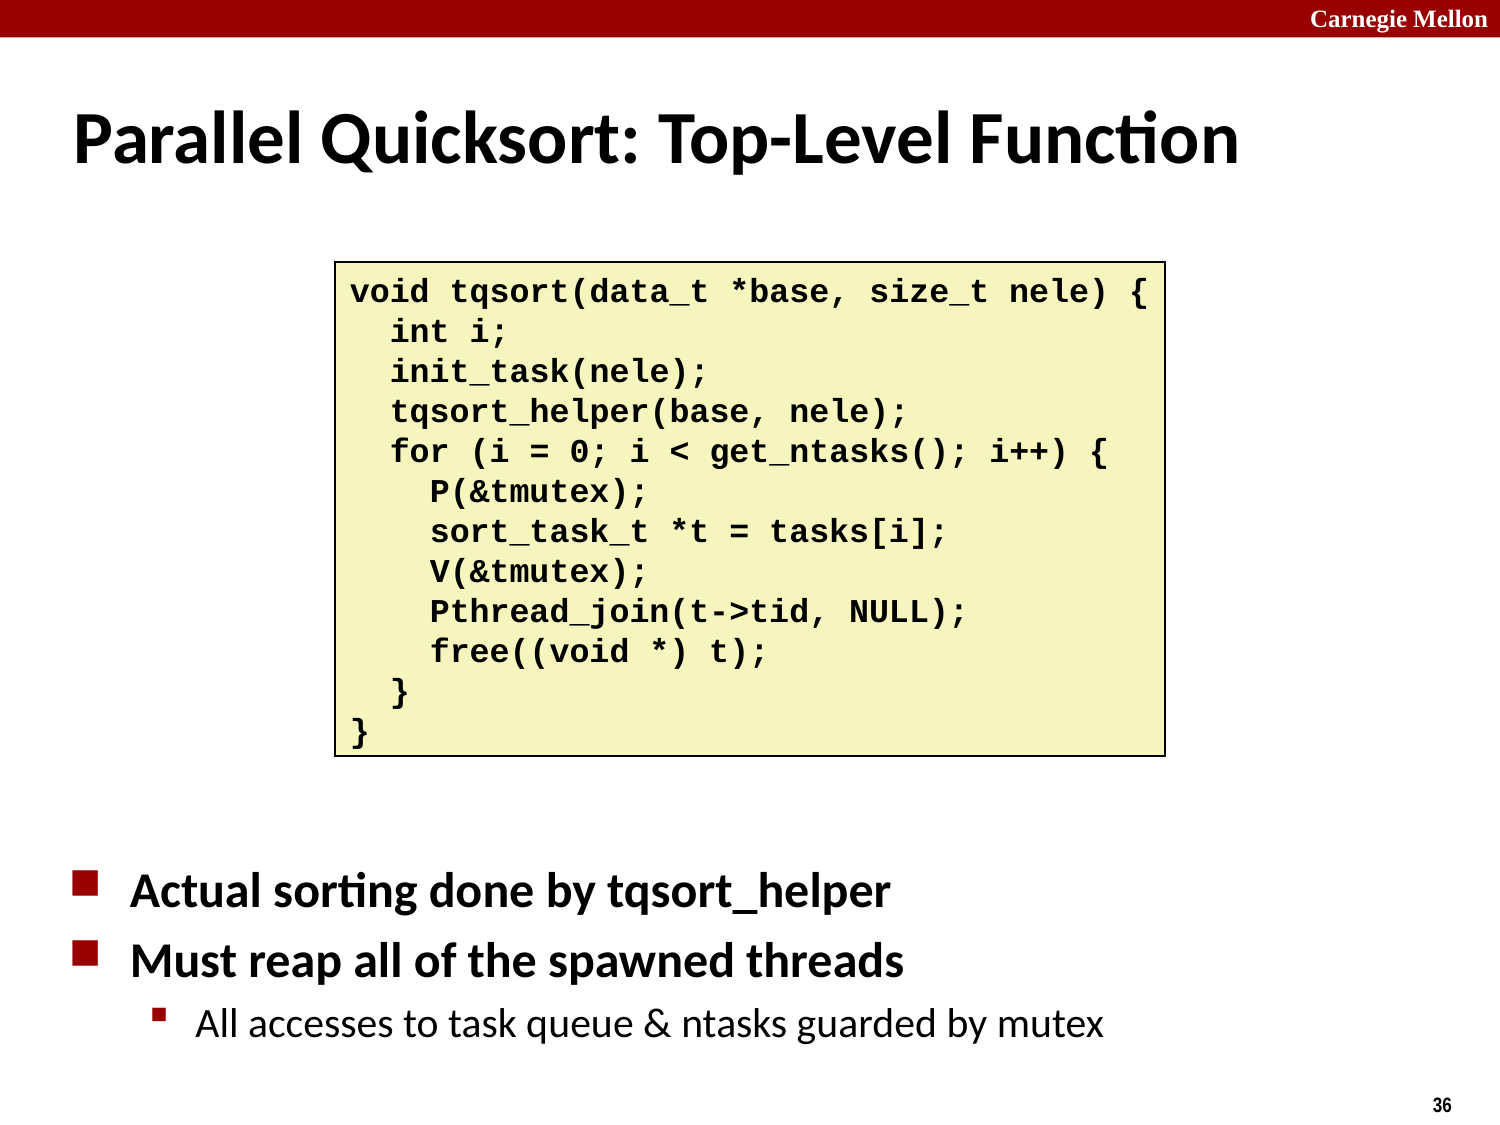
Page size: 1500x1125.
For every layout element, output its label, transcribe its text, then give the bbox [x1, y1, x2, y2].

list Actual sorting done by tqsort_helper Must reap all of the spawned threads All accesses to task queue & ntasks guarded by mutex [58, 849, 1355, 1023]
text_box void tqsort(data_t *base, size_t nele) { int i; init_task(nele); tqsort_helper(base, nele); for (i = 0; i < get_ntasks(); i++) { P(&tmutex); sort_task_t *t = tasks[i]; V(&tmutex); Pthread_join(t->tid, NULL); free((void *) t); } } [335, 262, 1165, 756]
title Parallel Quicksort: Top-Level Function [58, 71, 1451, 197]
